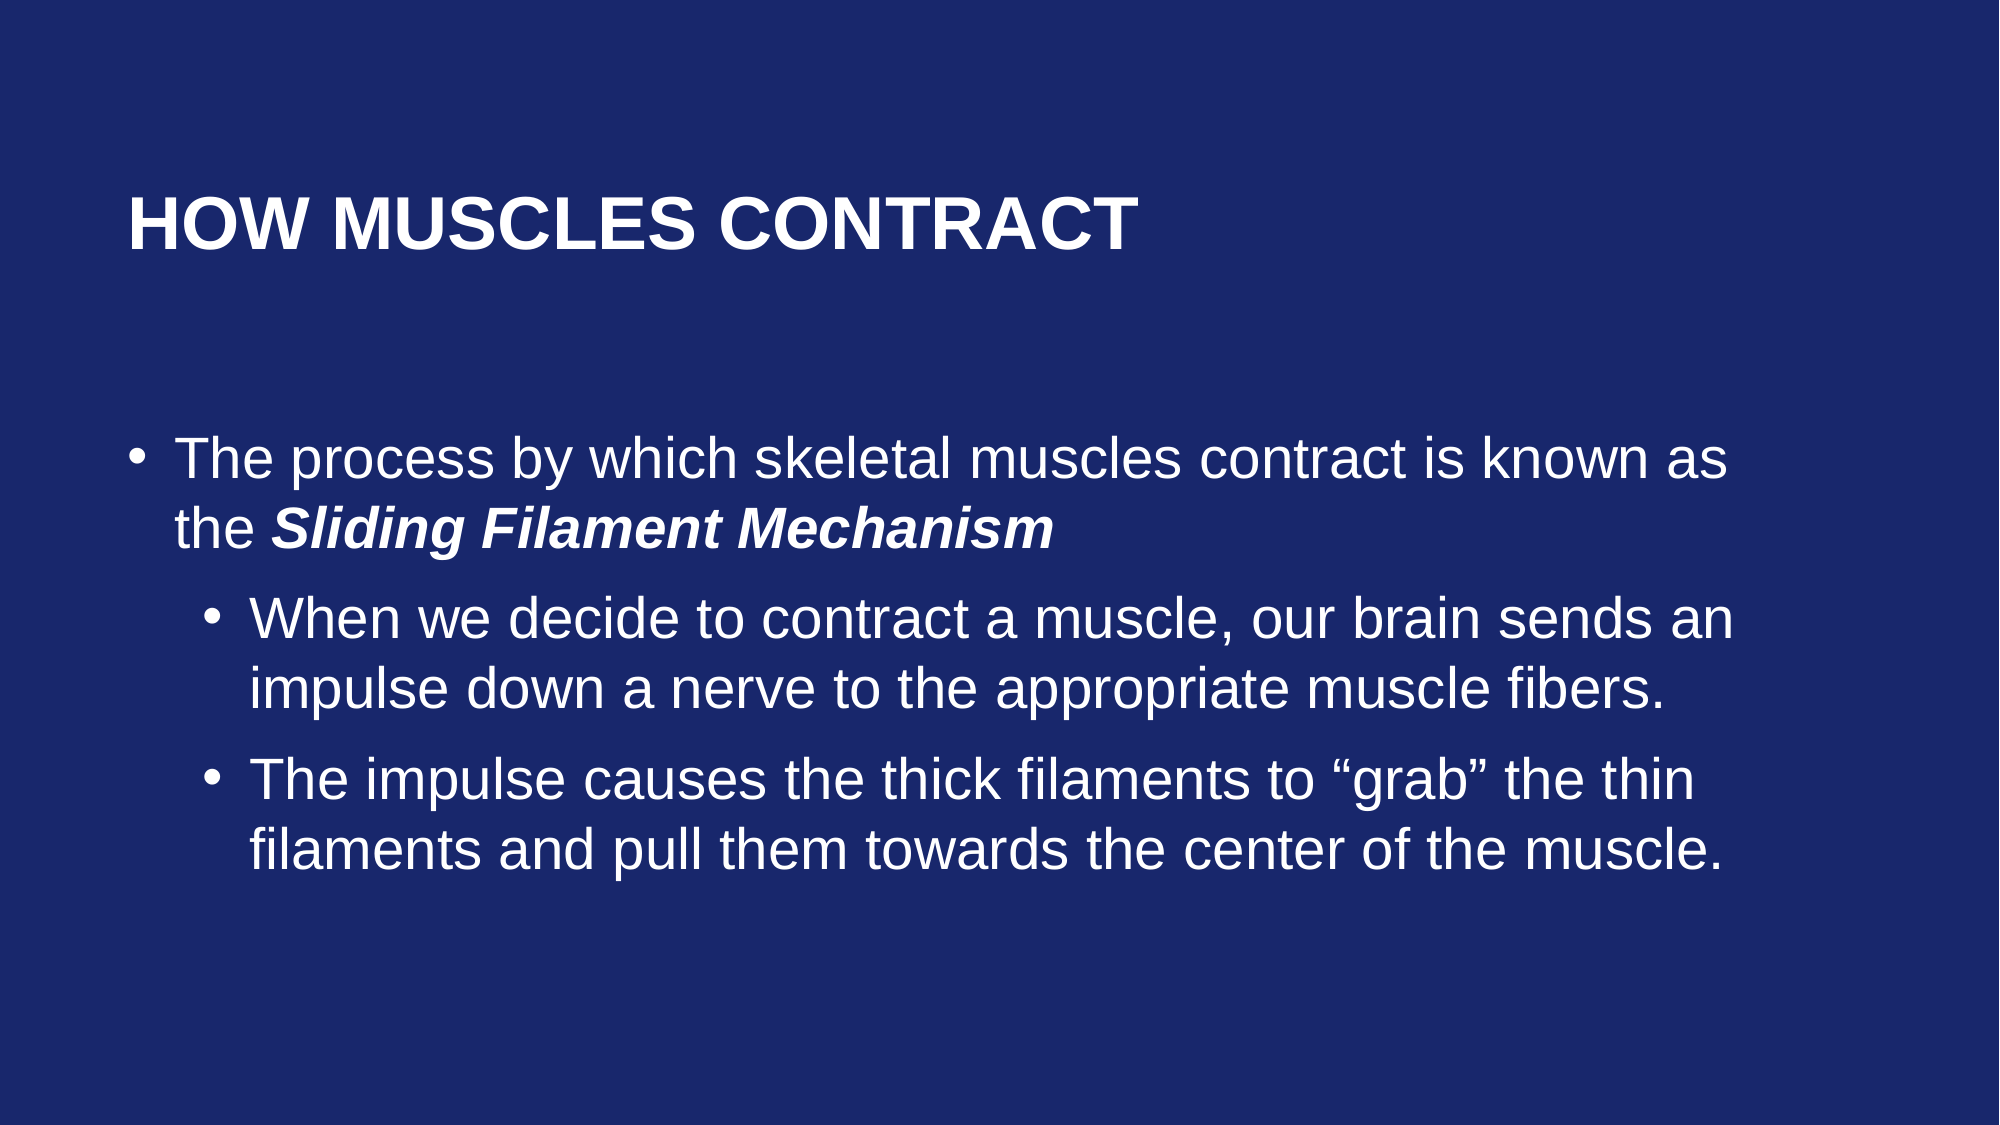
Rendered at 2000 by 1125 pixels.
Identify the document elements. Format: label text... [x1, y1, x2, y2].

list The process by which skeletal muscles contract is known as the Sliding Filament Mechanism When we decide to contract a muscle, our brain sends an impulse down a nerve to the appropriate muscle fibers. The impulse causes the thick filaments to “grab” the thin filaments and pull them towards the center of the muscle. [112, 351, 1775, 950]
title How Muscles Contract [112, 99, 1775, 339]
